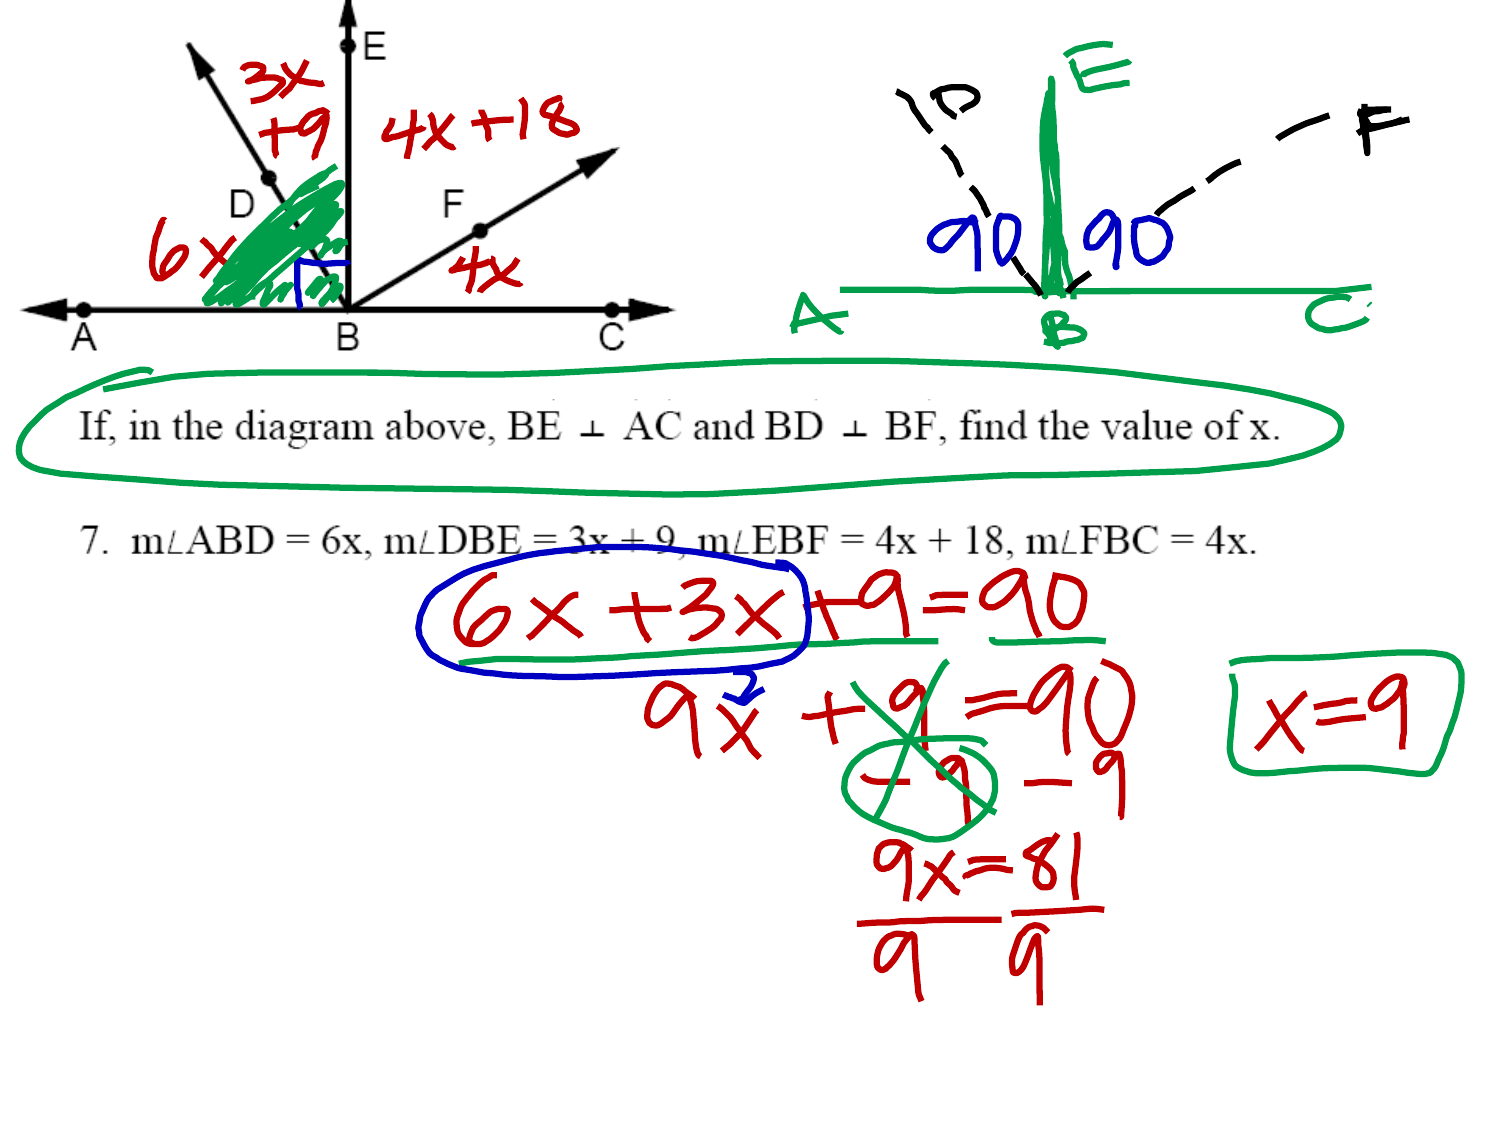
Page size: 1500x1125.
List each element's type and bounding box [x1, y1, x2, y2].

text_box [874, 660, 949, 821]
text_box [826, 691, 837, 745]
picture [0, 0, 1410, 613]
text_box [721, 709, 758, 752]
text_box [733, 671, 755, 692]
text_box [417, 621, 810, 678]
text_box [916, 737, 996, 807]
text_box [1024, 833, 1059, 889]
text_box [851, 681, 910, 740]
text_box [904, 621, 909, 638]
text_box [1095, 751, 1124, 818]
text_box [965, 692, 1018, 702]
text_box [967, 858, 1006, 863]
text_box [722, 688, 765, 704]
text_box [646, 682, 702, 758]
text_box [964, 866, 1013, 878]
text_box [1228, 651, 1463, 775]
text_box [1011, 924, 1049, 1006]
text_box [991, 637, 1106, 644]
text_box [966, 705, 1029, 718]
text_box [804, 640, 939, 648]
text_box [938, 873, 960, 894]
text_box [1029, 665, 1073, 755]
text_box [18, 422, 57, 474]
text_box [891, 681, 924, 711]
text_box [833, 707, 866, 714]
text_box [1302, 422, 1342, 457]
text_box [1073, 832, 1079, 901]
text_box [1011, 907, 1105, 915]
text_box [1053, 621, 1079, 628]
text_box [1024, 781, 1072, 785]
text_box [843, 740, 988, 841]
text_box [875, 841, 913, 902]
text_box [875, 933, 923, 1002]
text_box [918, 851, 955, 901]
text_box [924, 862, 938, 874]
text_box [1031, 621, 1041, 638]
text_box [856, 918, 1002, 925]
text_box [741, 733, 761, 759]
text_box [717, 705, 740, 732]
text_box [801, 712, 828, 718]
text_box [1086, 660, 1133, 746]
text_box [827, 621, 838, 641]
text_box [921, 714, 926, 738]
text_box [911, 737, 997, 814]
